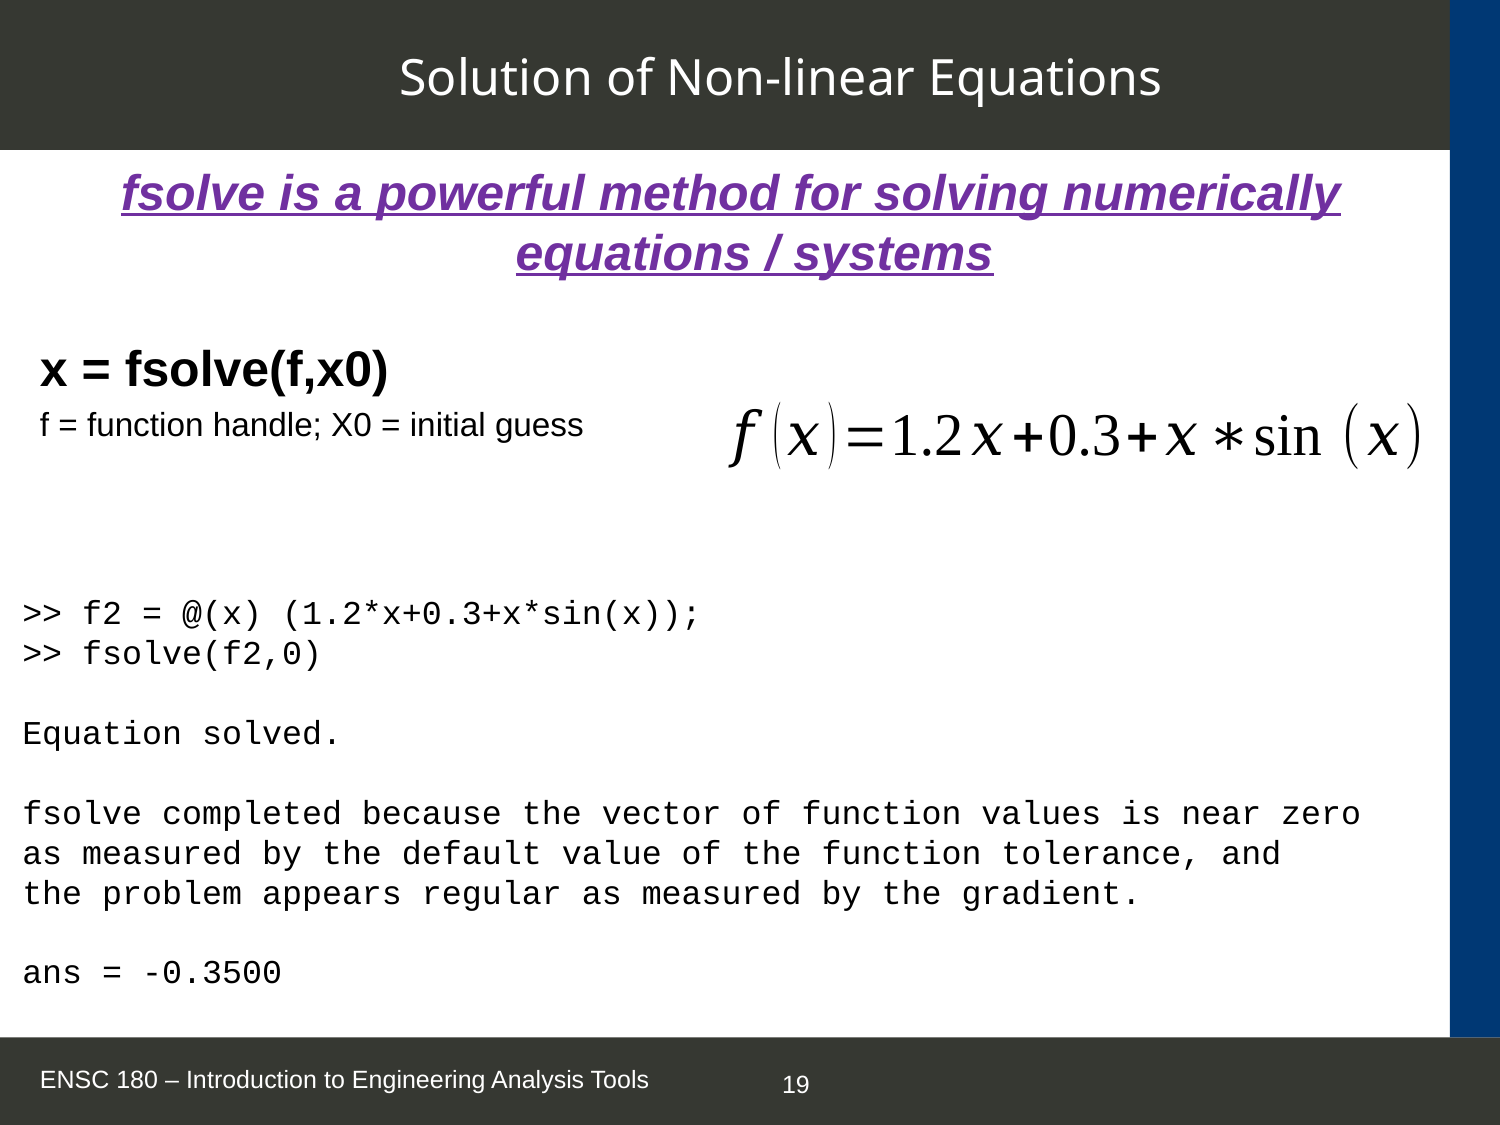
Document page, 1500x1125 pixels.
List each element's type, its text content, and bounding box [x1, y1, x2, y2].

title Solution of Non-linear Equations [112, 37, 1450, 138]
list fsolve is a powerful method for solving numerically equations / systems x = fsolve(f,x0) f = function handle; X0 = initial guess [24, 152, 1438, 583]
footer ENSC 180 – Introduction to Engineering Analysis Tools [24, 1056, 680, 1113]
text_box >> f2 = @(x) (1.2*x+0.3+x*sin(x)); >> fsolve(f2,0) Equation solved. fsolve completed because the vector of function values is near zero as measured by the default value of the function tolerance, and the problem appears regular as measured by the gradient. ans = -0.3500 [7, 583, 1443, 998]
